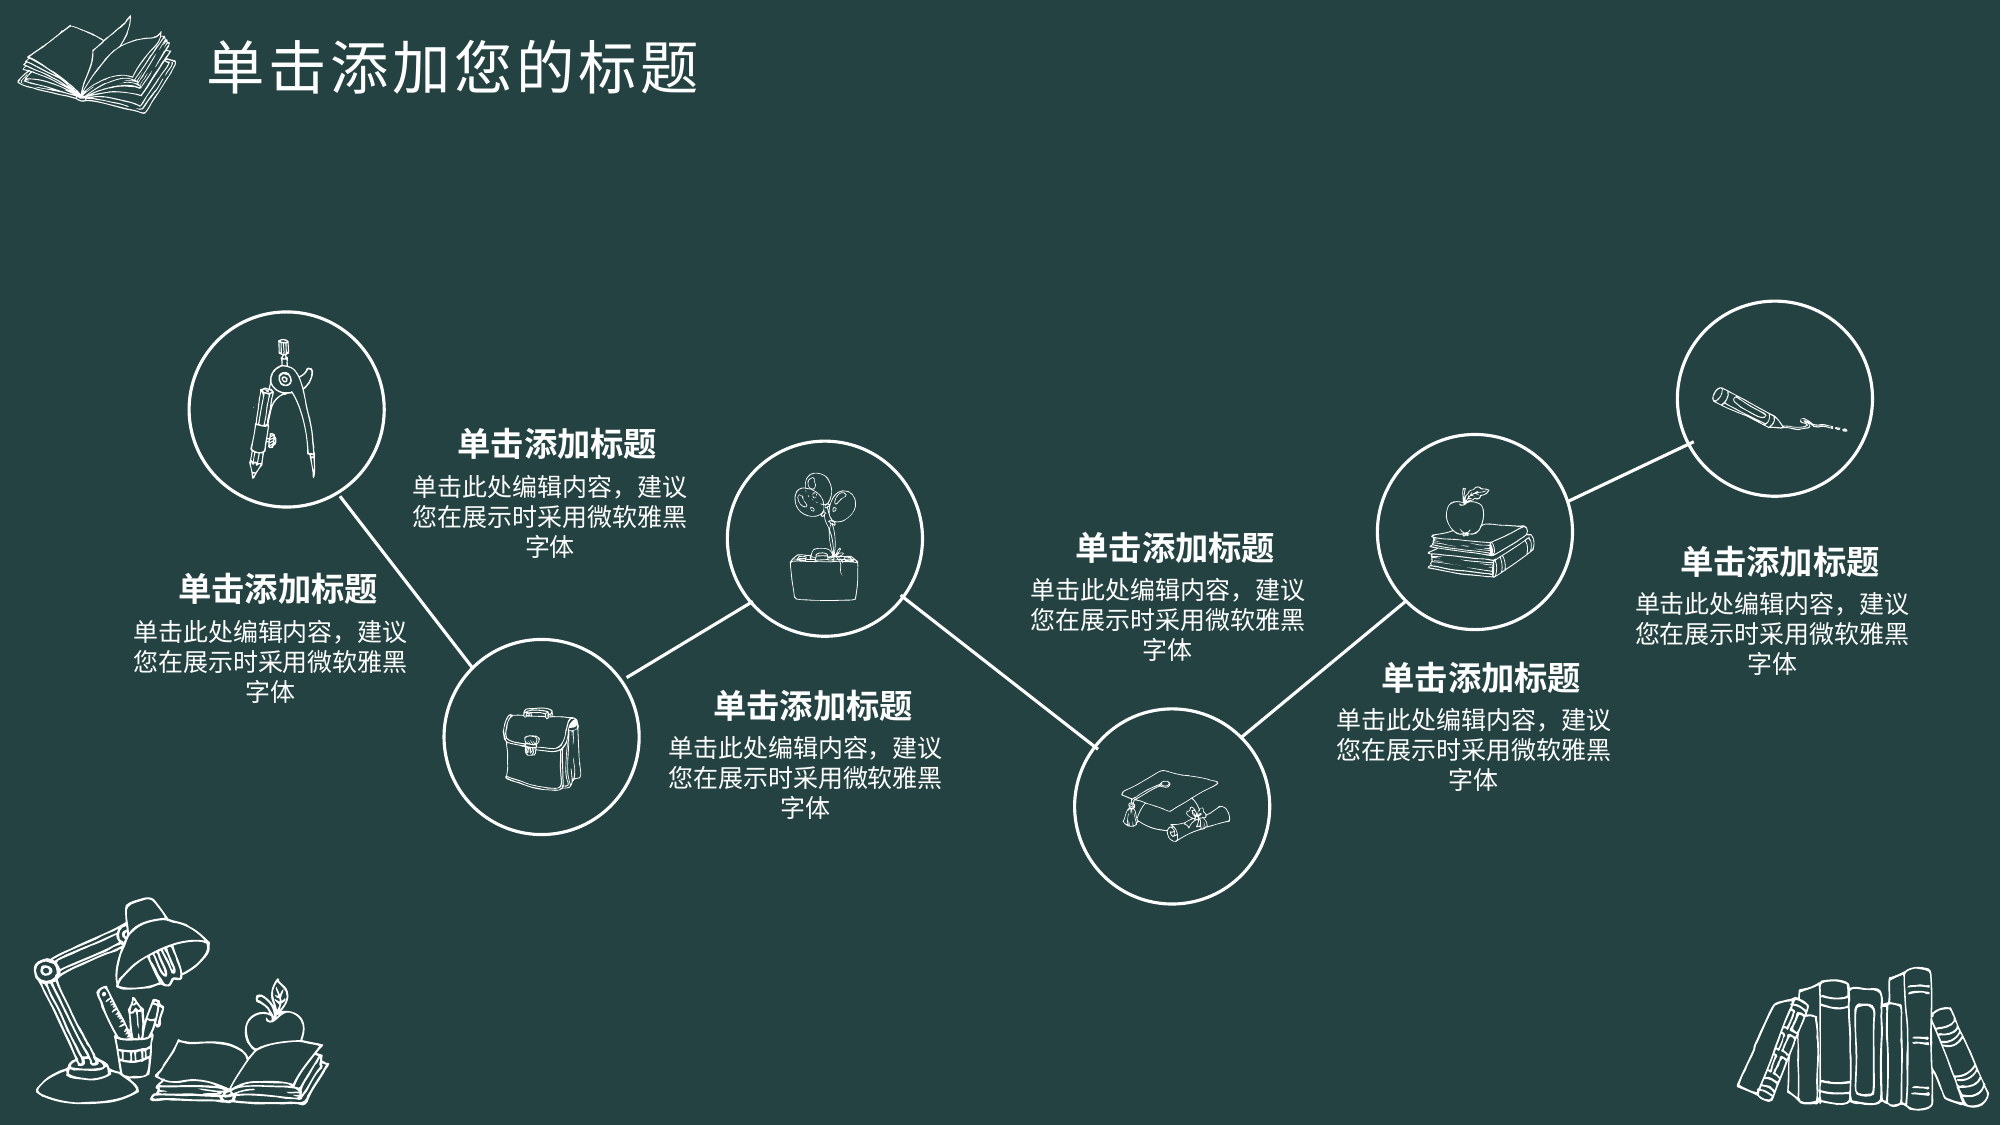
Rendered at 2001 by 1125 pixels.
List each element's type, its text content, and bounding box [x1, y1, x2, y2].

text_box 单击添加您的标题 [191, 23, 766, 109]
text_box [339, 496, 473, 669]
text_box 单击添加标题 [1407, 649, 1610, 705]
picture [0, 0, 2000, 1125]
text_box 单击添加标题 [1047, 519, 1304, 574]
text_box 单击添加标题 [684, 677, 900, 733]
text_box 单击此处编辑内容，建议您在展示时采用微软雅黑字体 [659, 733, 968, 822]
text_box [1121, 770, 1231, 842]
text_box [1074, 708, 1270, 905]
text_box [1427, 486, 1536, 578]
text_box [1241, 601, 1407, 738]
text_box 单击此处编辑内容，建议您在展示时采用微软雅黑字体 [403, 471, 712, 560]
text_box 单击添加标题 [149, 561, 339, 616]
text_box [502, 707, 582, 791]
text_box [1377, 434, 1573, 630]
text_box 单击此处编辑内容，建议您在展示时采用微软雅黑字体 [1625, 589, 1934, 678]
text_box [900, 595, 1098, 750]
text_box 单击添加标题 [429, 415, 686, 471]
text_box 单击此处编辑内容，建议您在展示时采用微软雅黑字体 [1021, 575, 1330, 664]
text_box [189, 311, 385, 508]
text_box 单击添加标题 [1651, 533, 1909, 589]
text_box 单击此处编辑内容，建议您在展示时采用微软雅黑字体 [1327, 705, 1636, 794]
text_box 单击此处编辑内容，建议您在展示时采用微软雅黑字体 [124, 617, 433, 706]
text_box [1568, 441, 1694, 502]
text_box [1712, 387, 1848, 432]
text_box [444, 639, 640, 835]
text_box [1677, 301, 1873, 497]
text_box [789, 471, 859, 602]
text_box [626, 601, 753, 678]
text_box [249, 338, 316, 480]
text_box [727, 441, 923, 637]
